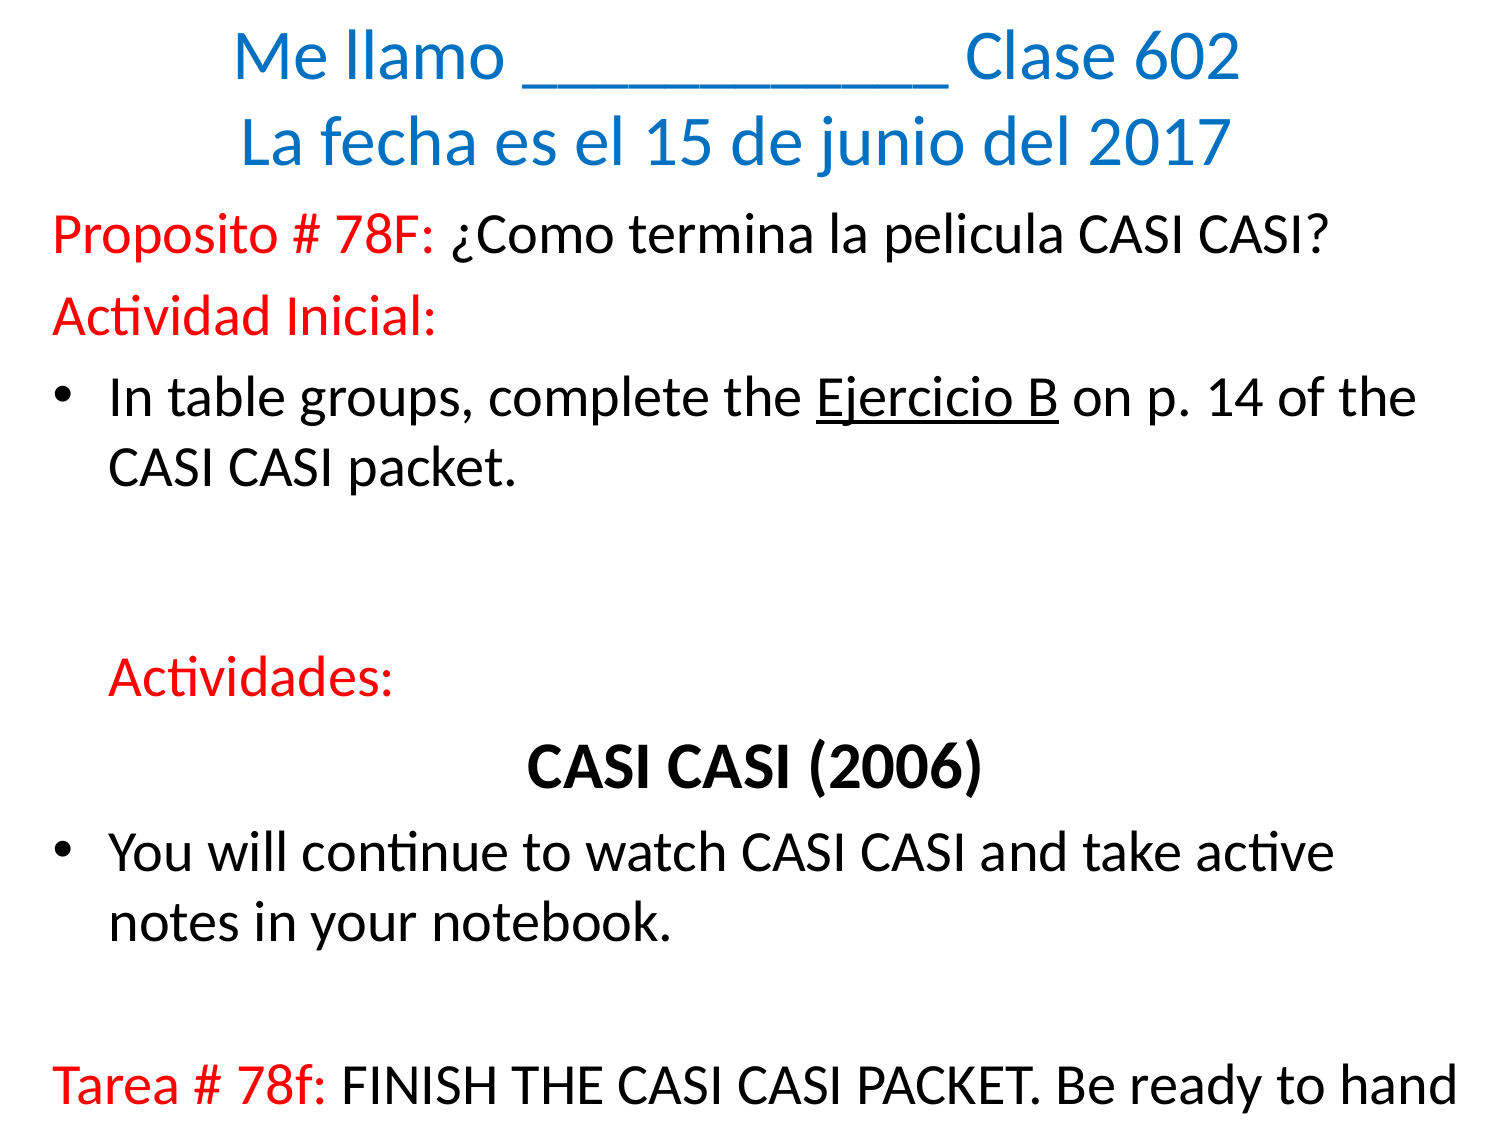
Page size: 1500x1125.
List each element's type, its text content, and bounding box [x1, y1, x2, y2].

list Proposito # 78F: ¿Como termina la pelicula CASI CASI? Actividad Inicial: In table groups, complete the Ejercicio B on p. 14 of the CASI CASI packet. Actividades: CASI CASI (2006) You will continue to watch CASI CASI and take active notes in your notebook. Tarea # 78f: FINISH THE CASI CASI PACKET. Be ready to hand in the completed guide tomorrow. Remember it will be graded as a project [37, 187, 1475, 950]
title Me llamo ____________ Clase 602 La fecha es el 15 de junio del 2017 [62, 0, 1413, 187]
